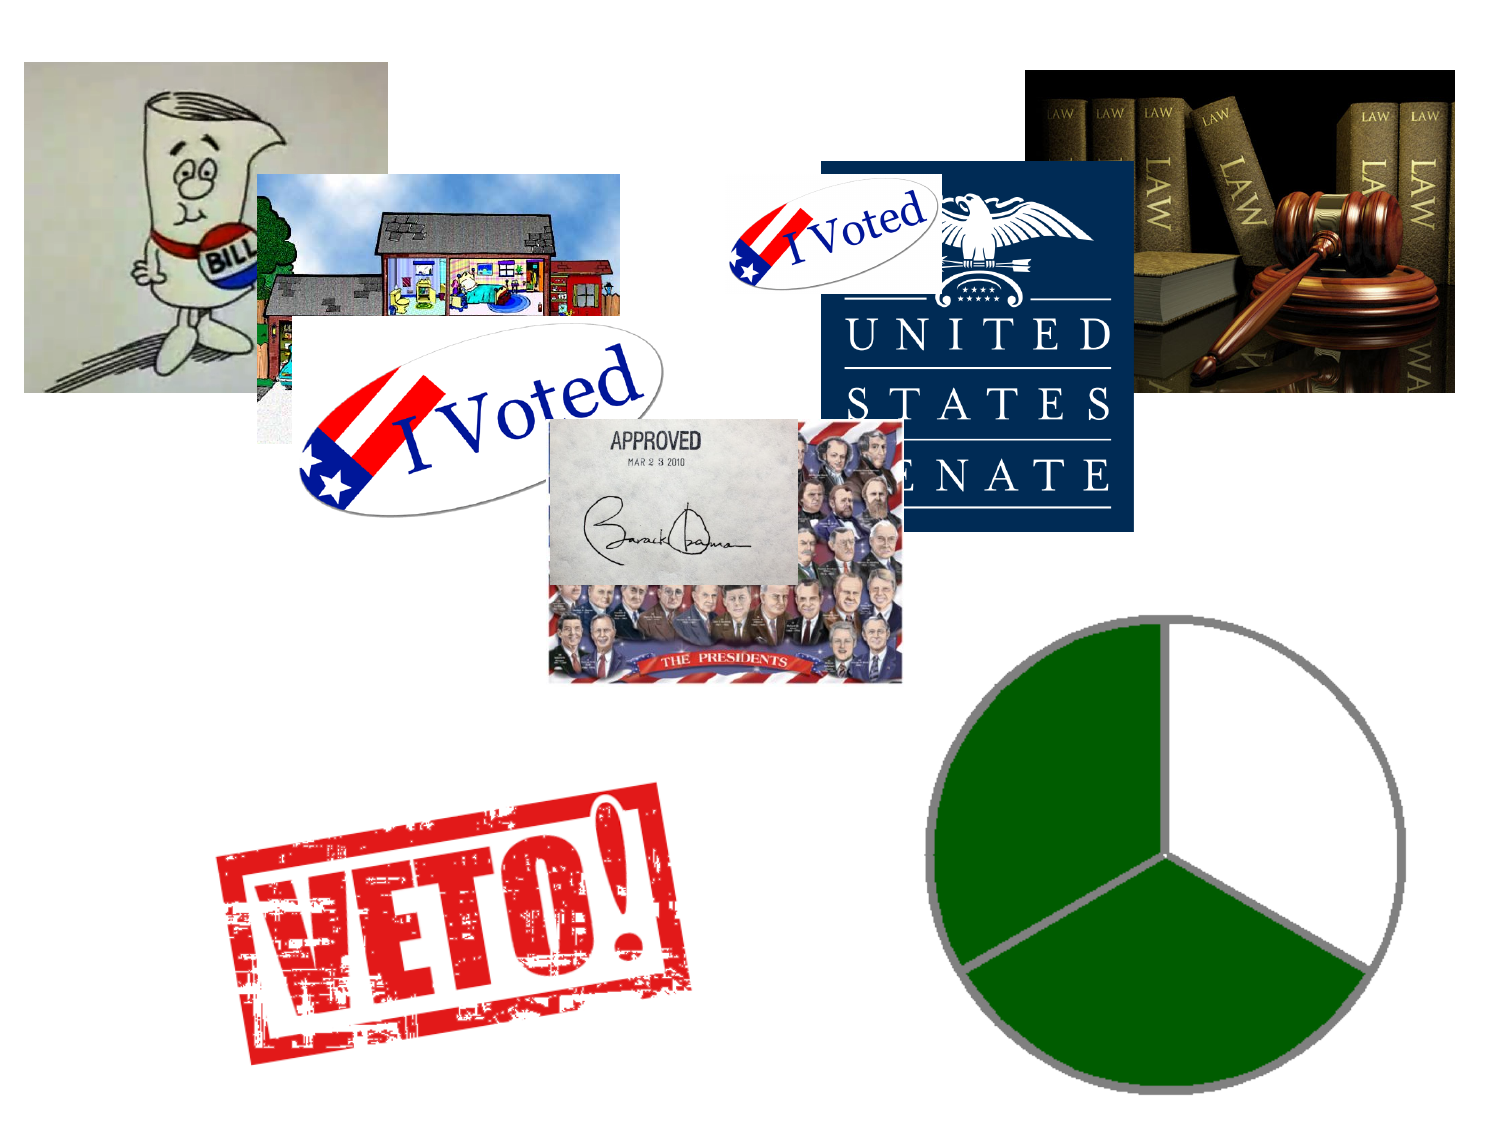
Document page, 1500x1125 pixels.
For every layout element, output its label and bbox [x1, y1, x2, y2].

picture [24, 62, 1456, 688]
picture [924, 612, 1408, 1098]
picture [202, 753, 707, 1098]
